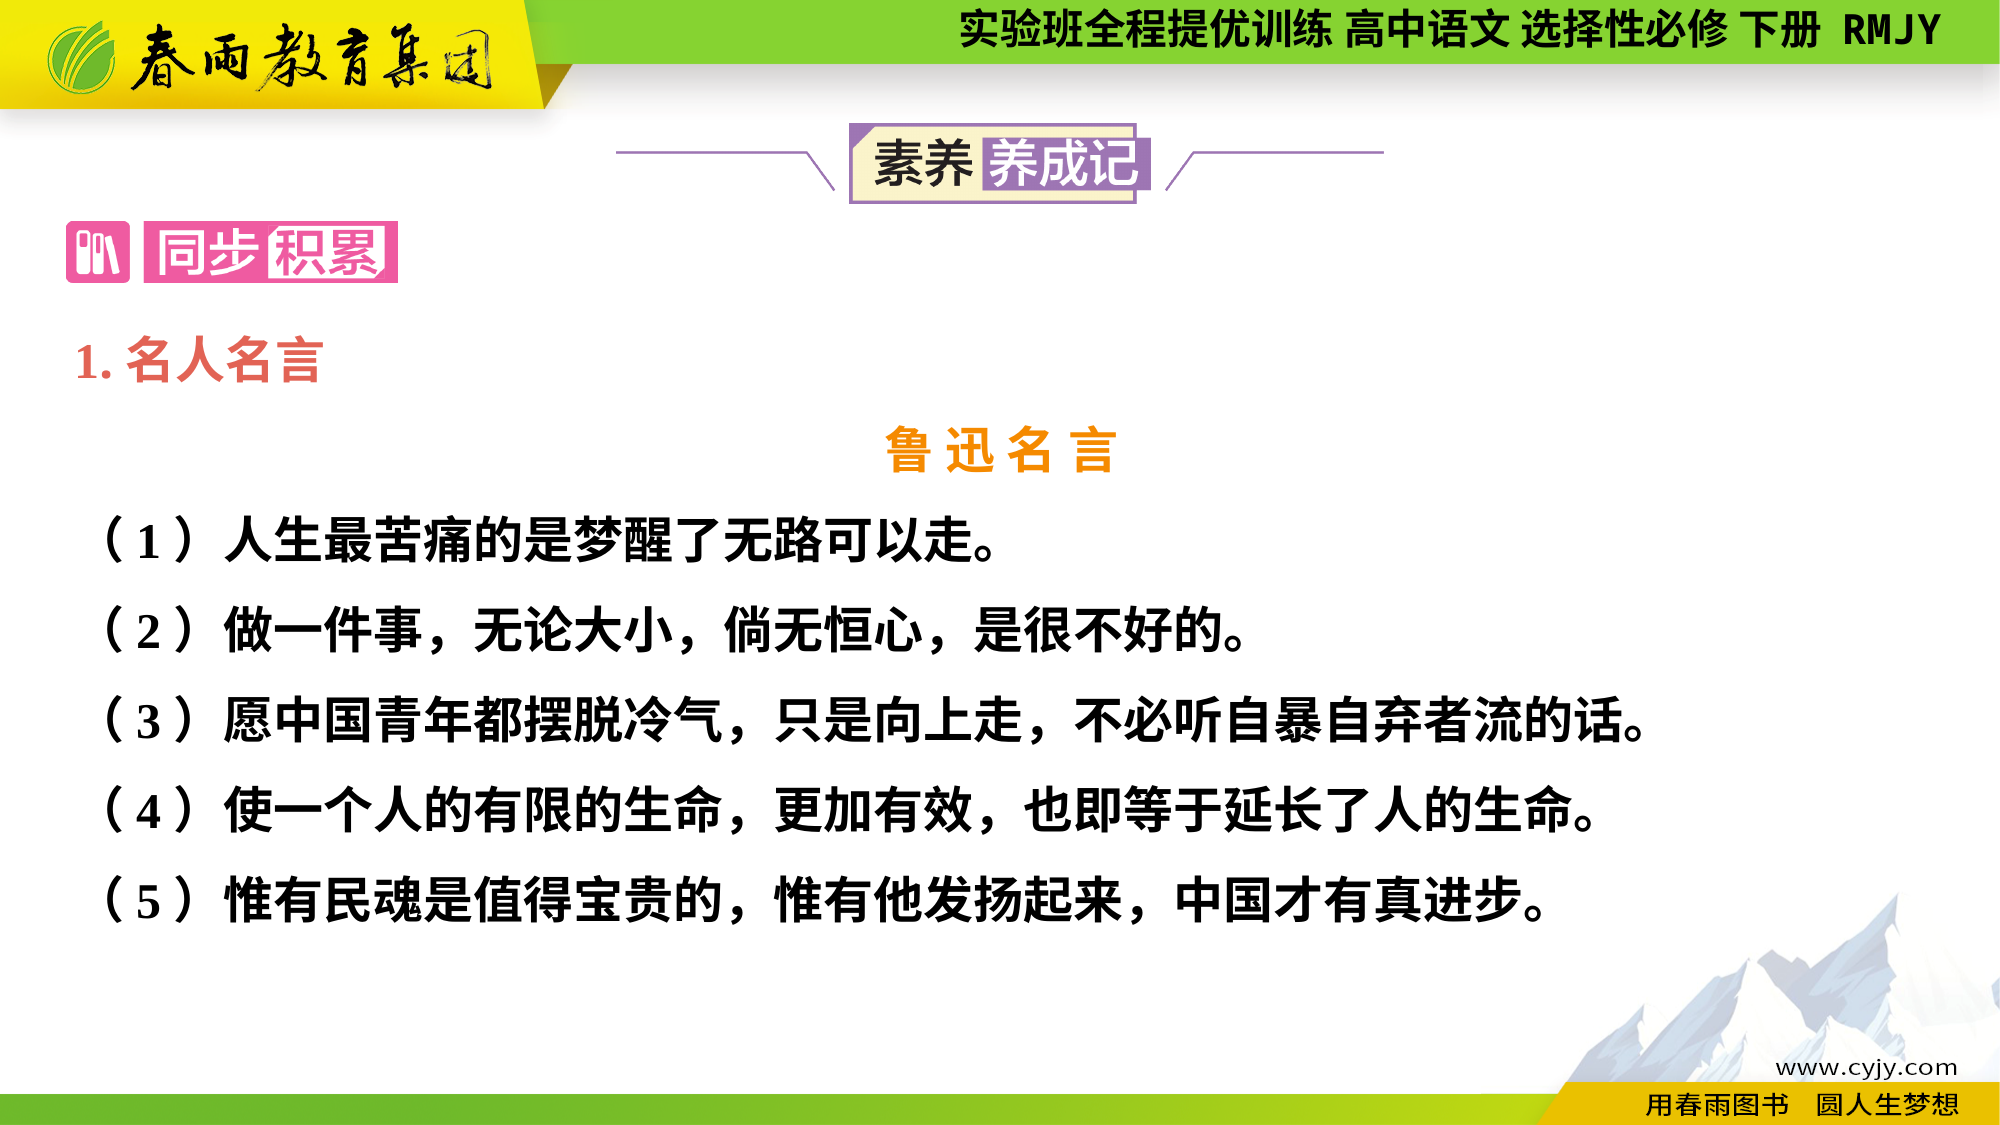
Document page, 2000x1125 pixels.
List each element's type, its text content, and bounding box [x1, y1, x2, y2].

picture [0, 0, 2000, 1125]
list 1.名人名言 鲁 迅 名 言 （1）人生最苦痛的是梦醒了无路可以走。 （2）做一件事，无论大小，倘无恒心，是很不好的。 （3）愿中国青年都摆脱冷气，只是向上走，不必听自暴自弃者流的话。 （4）使一个人的有限的生命，更加有效，也即等于延长了人的生命。 （5）惟有民魂是值得宝贵的，惟有他发扬起来，中国才有真进步。 [59, 291, 1944, 943]
